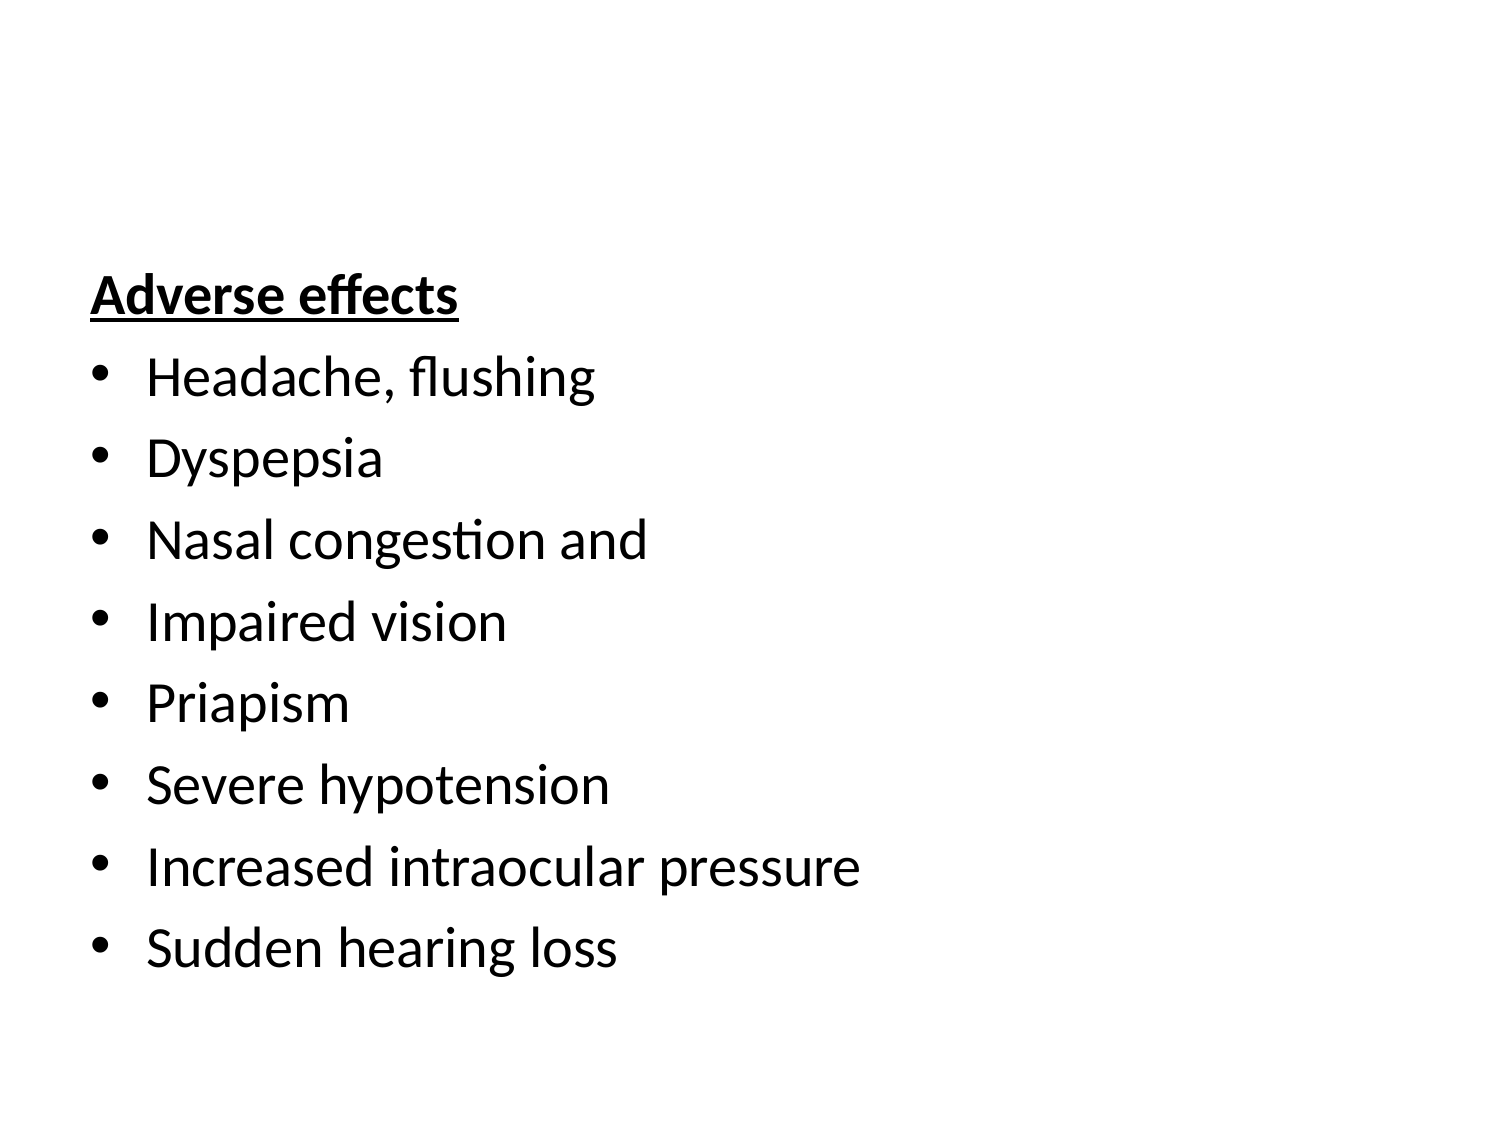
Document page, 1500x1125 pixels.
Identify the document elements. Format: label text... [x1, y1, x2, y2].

list Adverse effects Headache, flushing Dyspepsia Nasal congestion and Impaired vision Priapism Severe hypotension Increased intraocular pressure Sudden hearing loss [75, 262, 1425, 1005]
